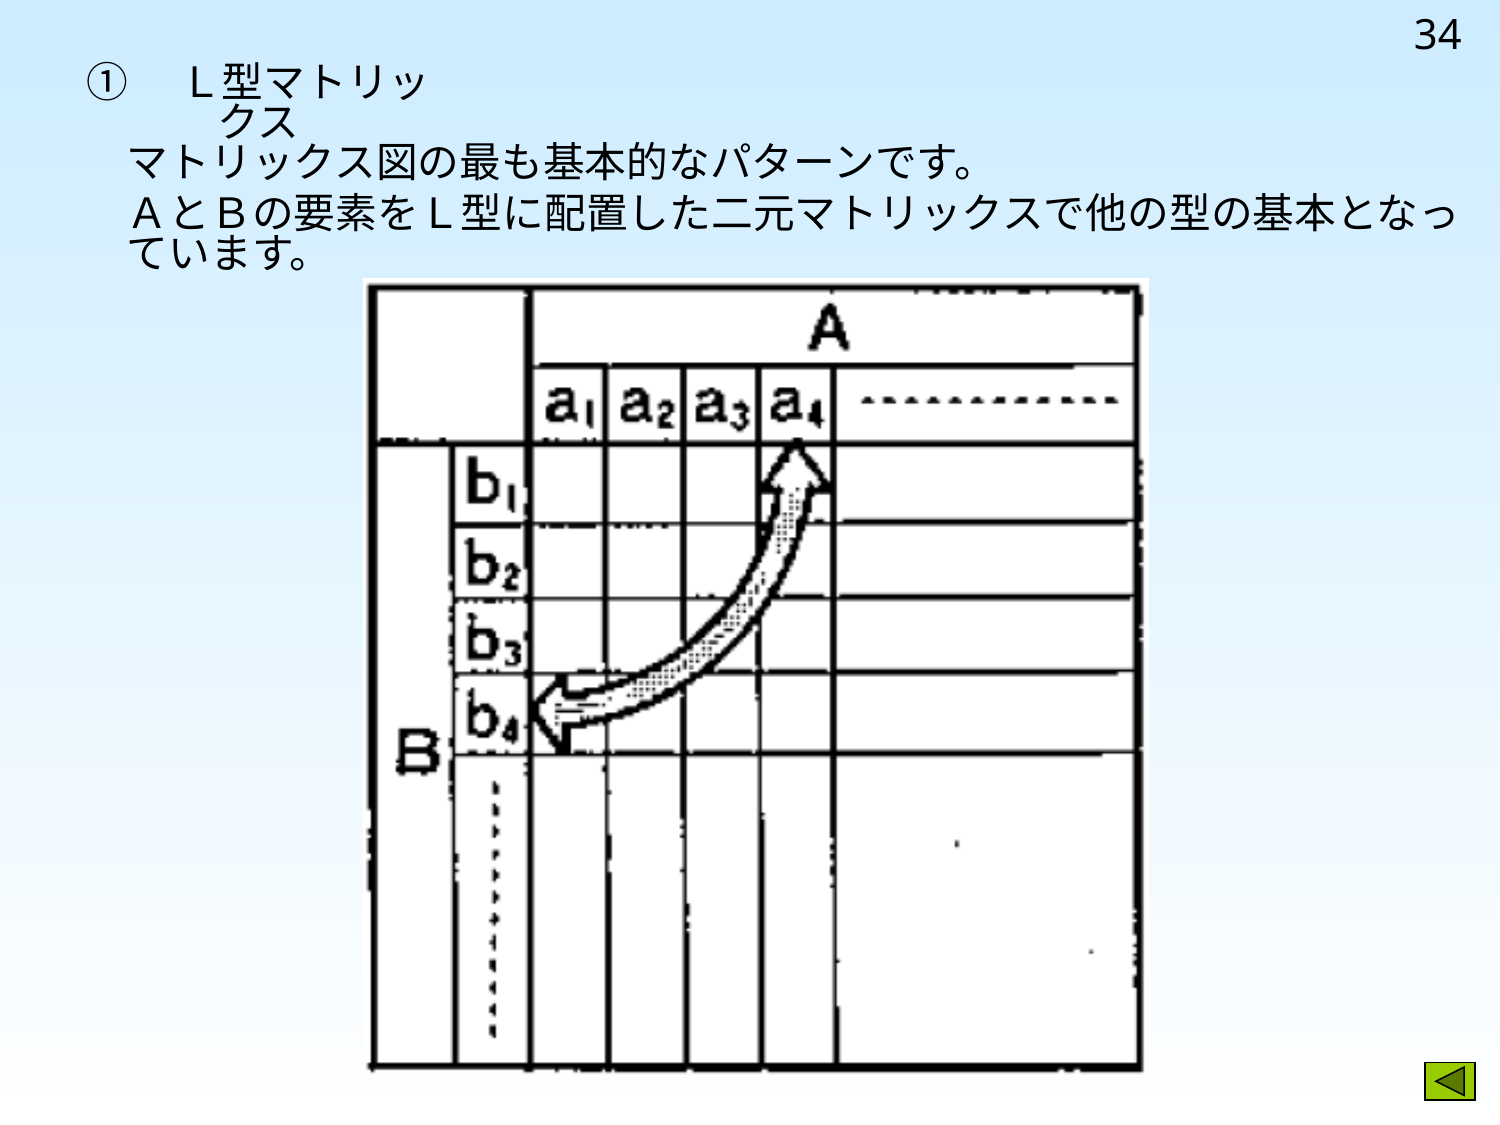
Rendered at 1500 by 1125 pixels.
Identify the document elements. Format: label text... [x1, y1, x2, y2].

text_box ① Ｌ型マトリックス [64, 58, 453, 153]
picture [362, 278, 1150, 1080]
text_box [1425, 1062, 1476, 1101]
text_box 34 [1376, 0, 1500, 65]
text_box マトリックス図の最も基本的なパターンです。 ＡとＢの要素をＬ型に配置した二元マトリックスで他の型の基本となっています。 [112, 138, 1475, 284]
